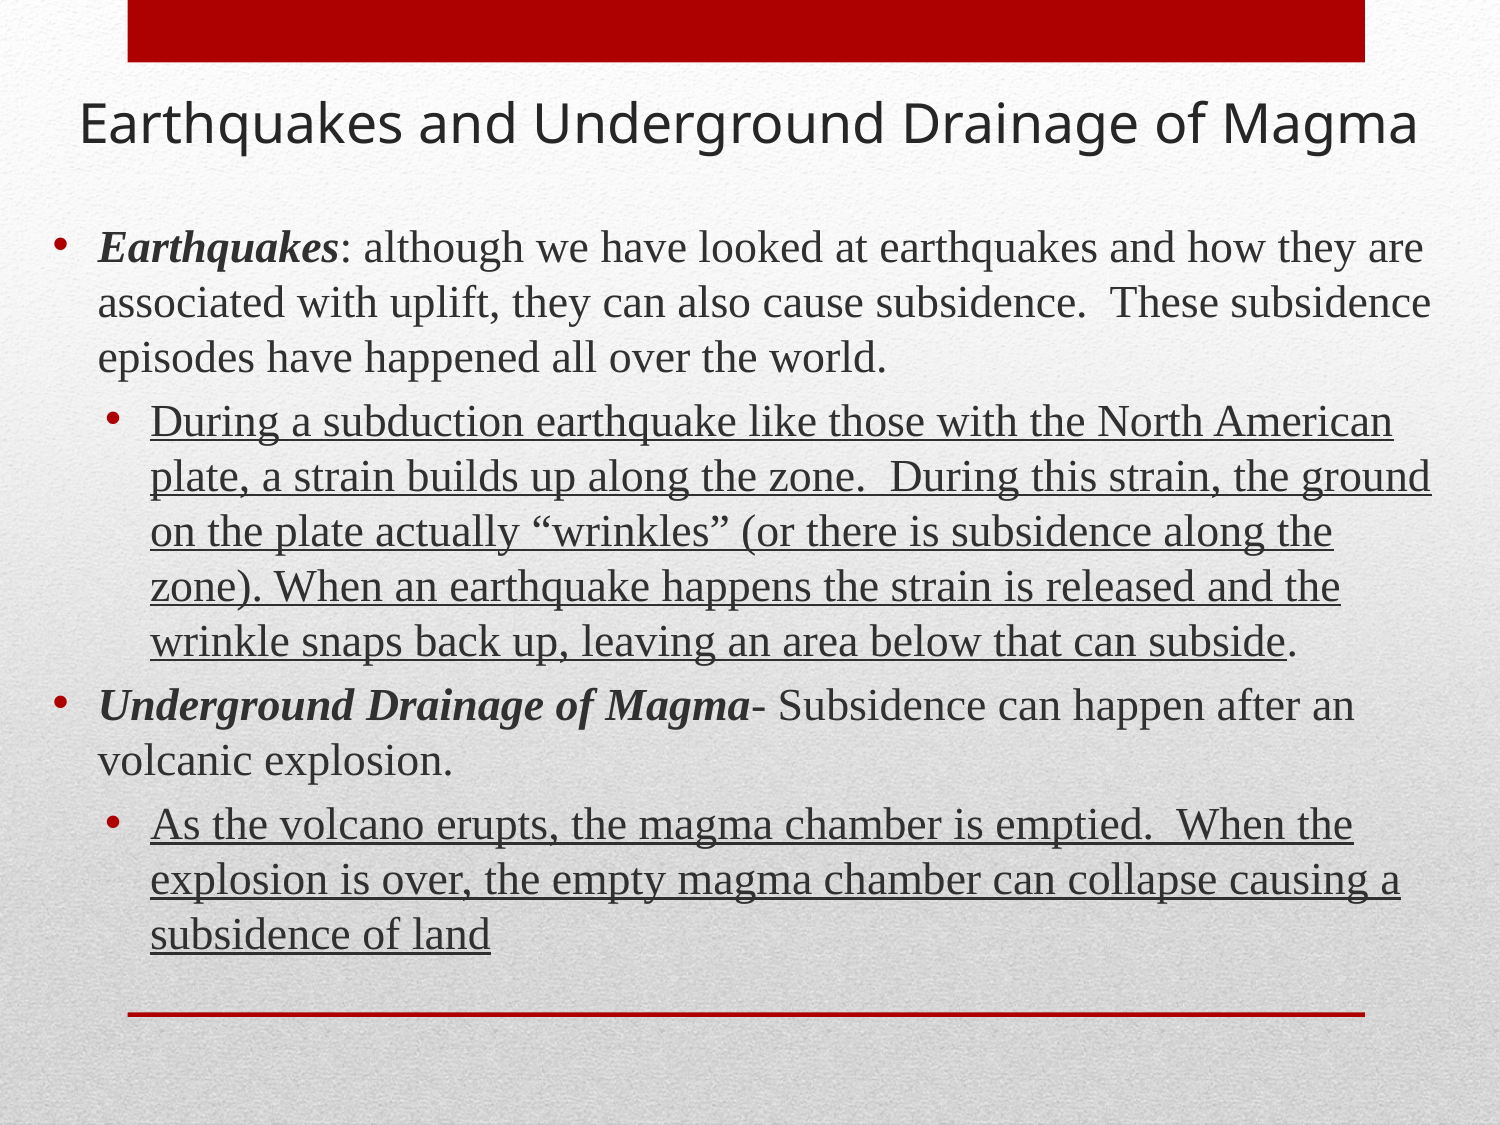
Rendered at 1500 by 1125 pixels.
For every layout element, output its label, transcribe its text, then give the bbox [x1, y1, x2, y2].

list Earthquakes: although we have looked at earthquakes and how they are associated with uplift, they can also cause subsidence. These subsidence episodes have happened all over the world. During a subduction earthquake like those with the North American plate, a strain builds up along the zone. During this strain, the ground on the plate actually “wrinkles” (or there is subsidence along the zone). When an earthquake happens the strain is released and the wrinkle snaps back up, leaving an area below that can subside. Underground Drainage of Magma- Subsidence can happen after an volcanic explosion. As the volcano erupts, the magma chamber is emptied. When the explosion is over, the empty magma chamber can collapse causing a subsidence of land [37, 162, 1463, 1013]
title Earthquakes and Underground Drainage of Magma [50, 24, 1450, 162]
